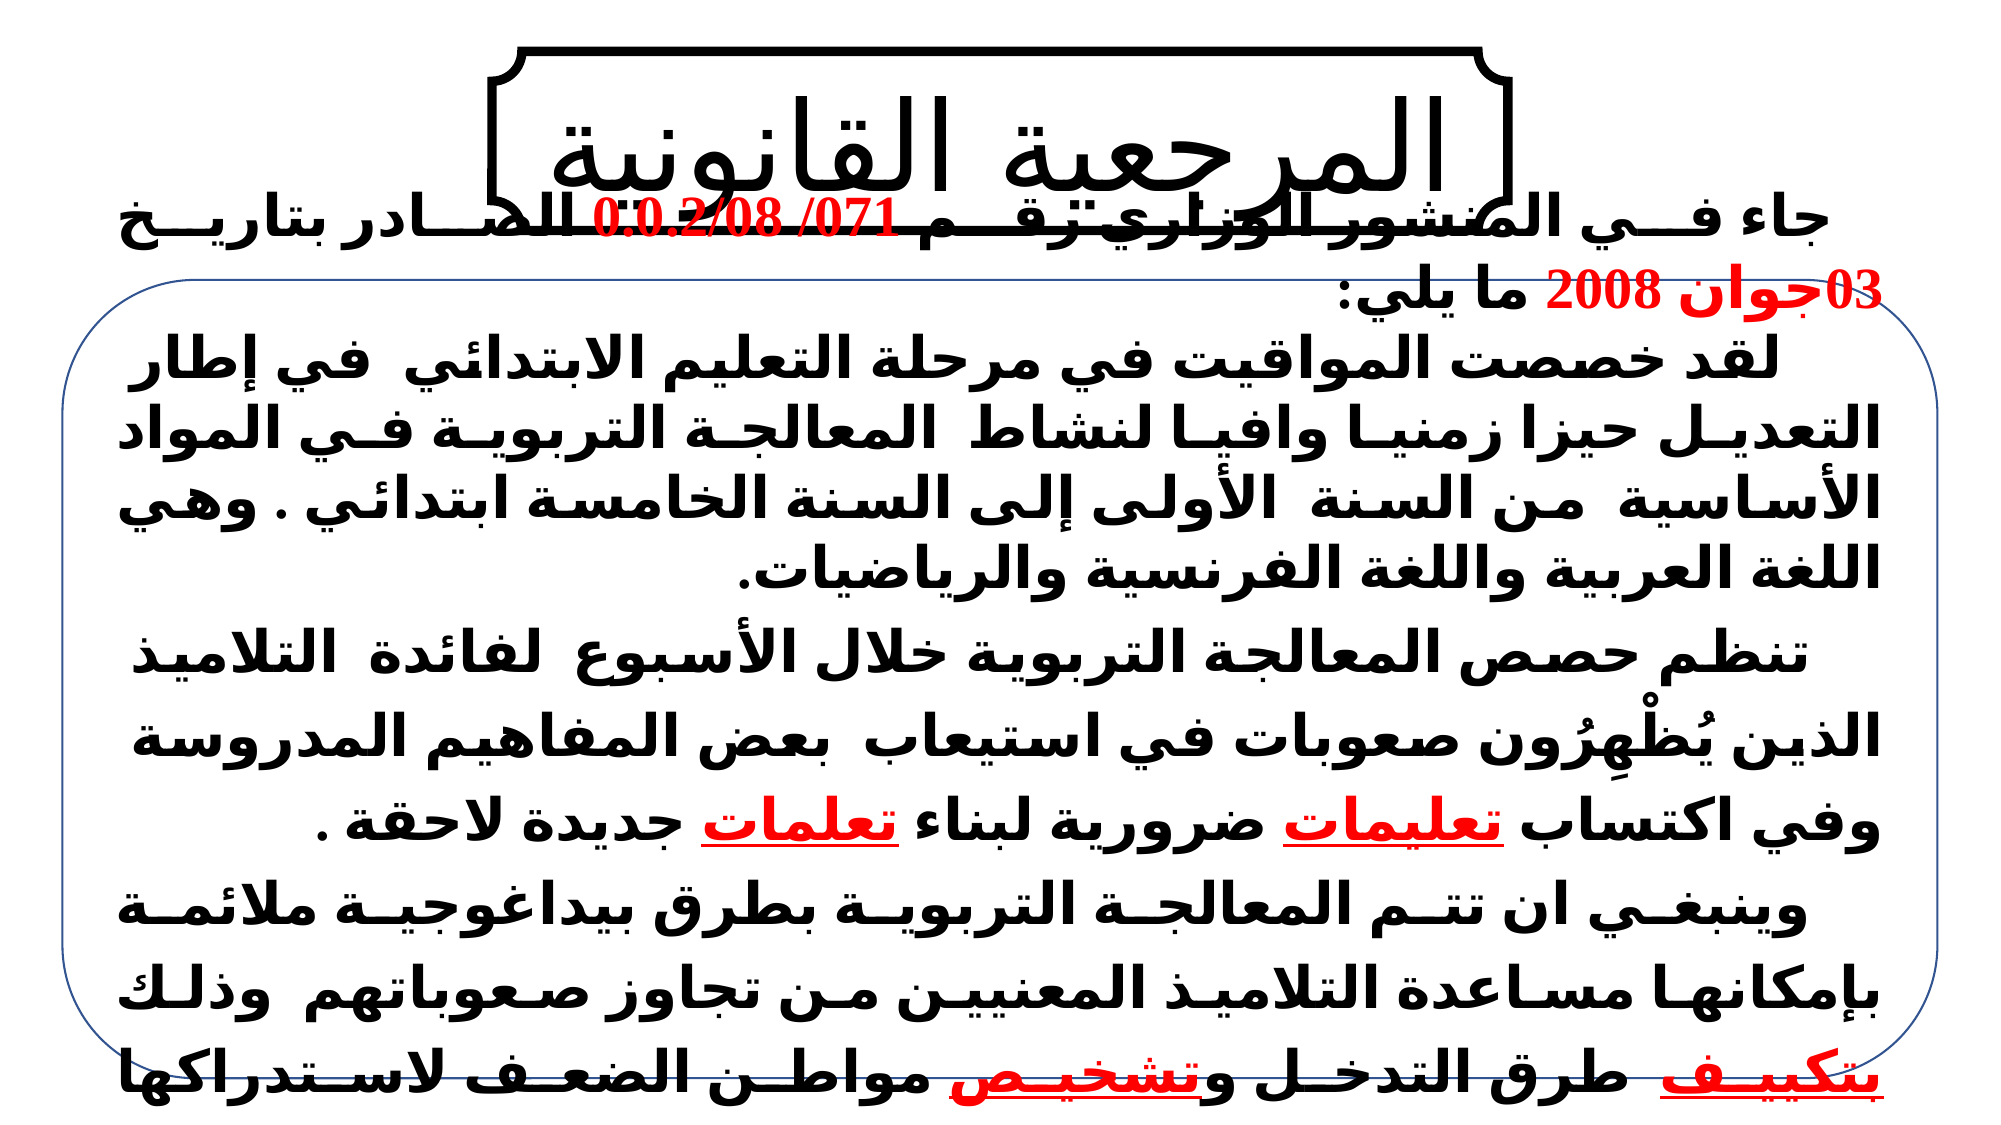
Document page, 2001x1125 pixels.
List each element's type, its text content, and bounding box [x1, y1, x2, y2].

text_box المرجعية القانونية [490, 50, 1509, 232]
text_box جاء في المنشور الوزاري رقم 071/ 0.0.2/08 الصادر بتاريخ 03جوان 2008 ما يلي: لقد خصصت المواقيت في مرحلة التعليم الابتدائي في إطار التعديل حيزا زمنيا وافيا لنشاط المعالجة التربوية في المواد الأساسية من السنة الأولى إلى السنة الخامسة ابتدائي . وهي اللغة العربية واللغة الفرنسية والرياضيات. تنظم حصص المعالجة التربوية خلال الأسبوع لفائدة التلاميذ الذين يُظْهِرُون صعوبات في استيعاب بعض المفاهيم المدروسة وفي اكتساب تعليمات ضرورية لبناء تعلمات جديدة لاحقة . وينبغي ان تتم المعالجة التربوية بطرق بيداغوجية ملائمة بإمكانها مساعدة التلاميذ المعنيين من تجاوز صعوباتهم وذلك بتكييف طرق التدخل وتشخيص مواطن الضعف لاستدراكها واللجوء إلى تفريد التعلم عندما يكون ذلك ممكنا. [61, 278, 1939, 1080]
